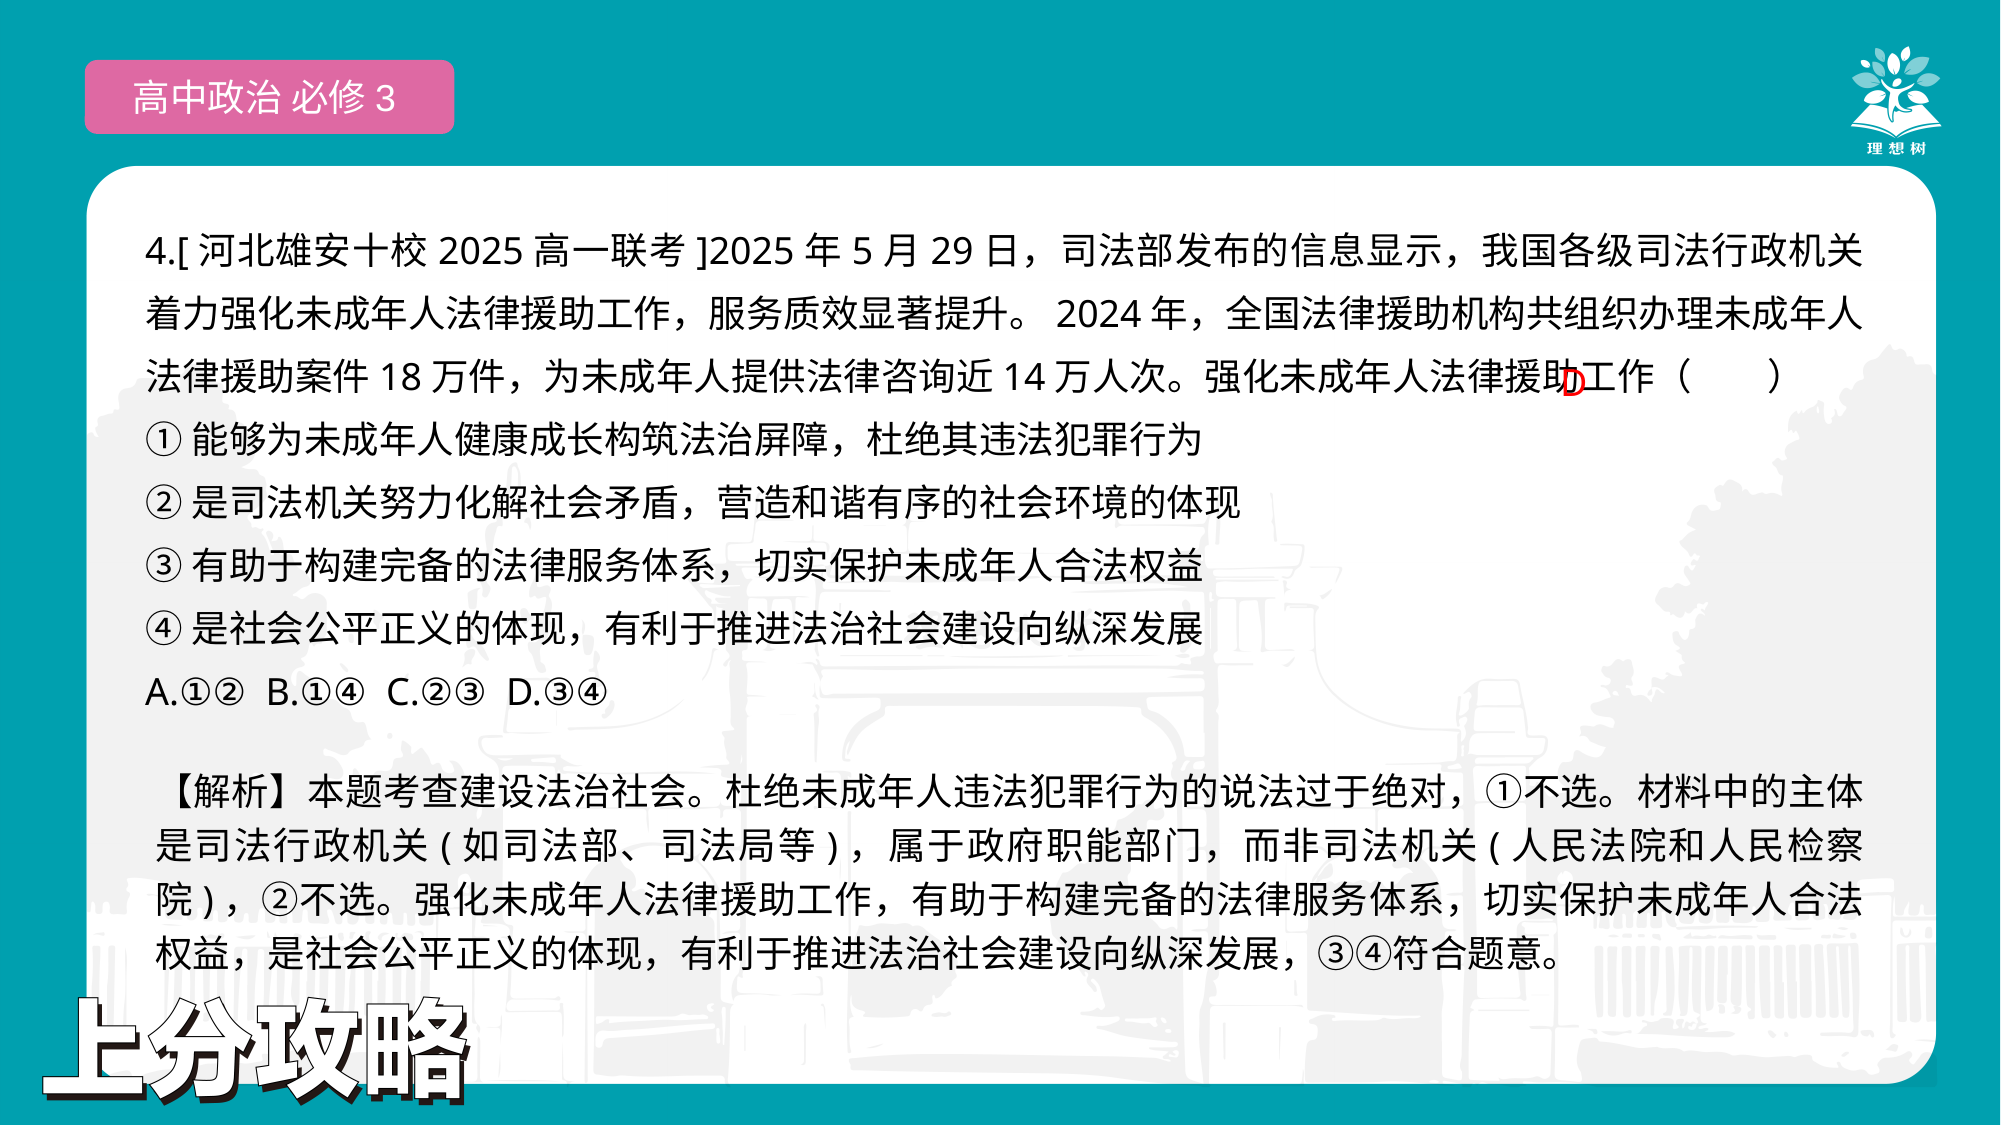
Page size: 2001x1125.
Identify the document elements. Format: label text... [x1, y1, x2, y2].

text_box 【解析】本题考查建设法治社会。杜绝未成年人违法犯罪行为的说法过于绝对，①不选。材料中的主体是司法行政机关(如司法部、司法局等)，属于政府职能部门，而非司法机关(人民法院和人民检察院)，②不选。强化未成年人法律援助工作，有助于构建完备的法律服务体系，切实保护未成年人合法权益，是社会公平正义的体现，有利于推进法治社会建设向纵深发展，③④符合题意。 [140, 751, 1880, 983]
picture [0, 0, 2001, 1125]
text_box D [1535, 329, 1653, 412]
text_box 高中政治 必修3 [83, 58, 456, 135]
text_box 4.[河北雄安十校2025高一联考]2025年5月29日，司法部发布的信息显示，我国各级司法行政机关着力强化未成年人法律援助工作，服务质效显著提升。2024年，全国法律援助机构共组织办理未成年人法律援助案件18万件，为未成年人提供法律咨询近14万人次。强化未成年人法律援助工作（ ） ①能够为未成年人健康成长构筑法治屏障，杜绝其违法犯罪行为 ②是司法机关努力化解社会矛盾，营造和谐有序的社会环境的体现 ③有助于构建完备的法律服务体系，切实保护未成年人合法权益 ④是社会公平正义的体现，有利于推进法治社会建设向纵深发展 A.①② B.①④ C.②③ D.③④ [130, 201, 1880, 721]
